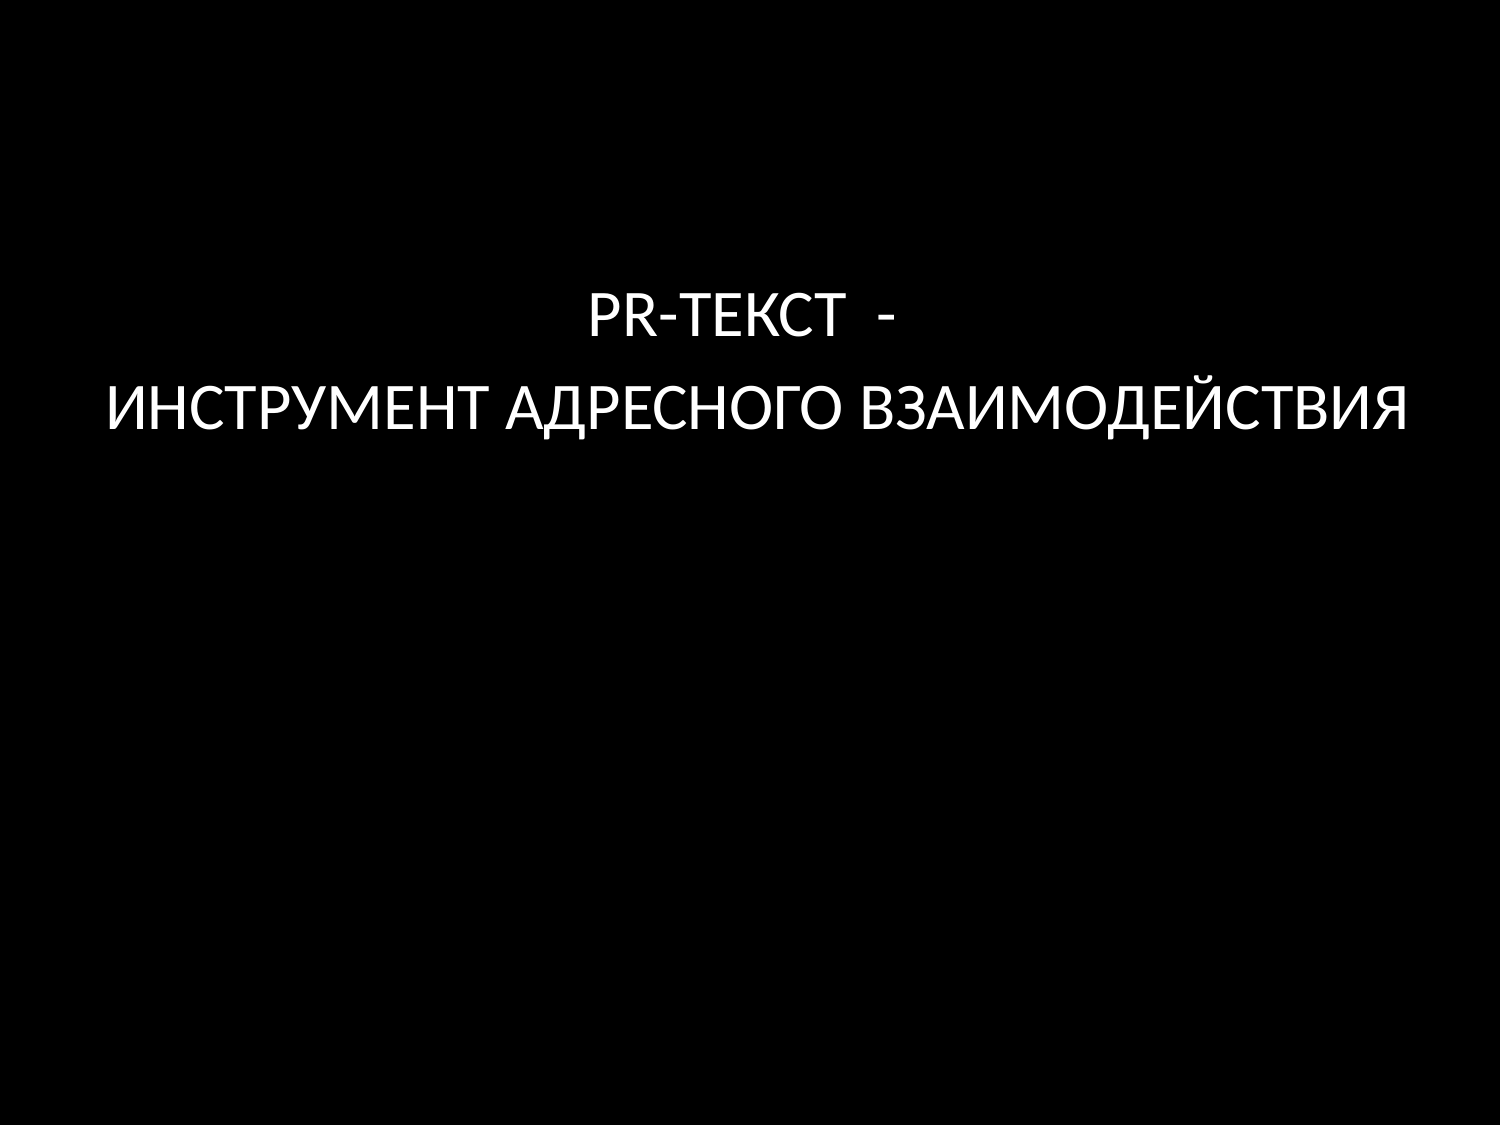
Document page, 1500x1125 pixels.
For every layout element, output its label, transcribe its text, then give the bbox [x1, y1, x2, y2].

list PR-ТЕКСТ - ИНСТРУМЕНТ АДРЕСНОГО ВЗАИМОДЕЙСТВИЯ [75, 262, 1425, 1005]
